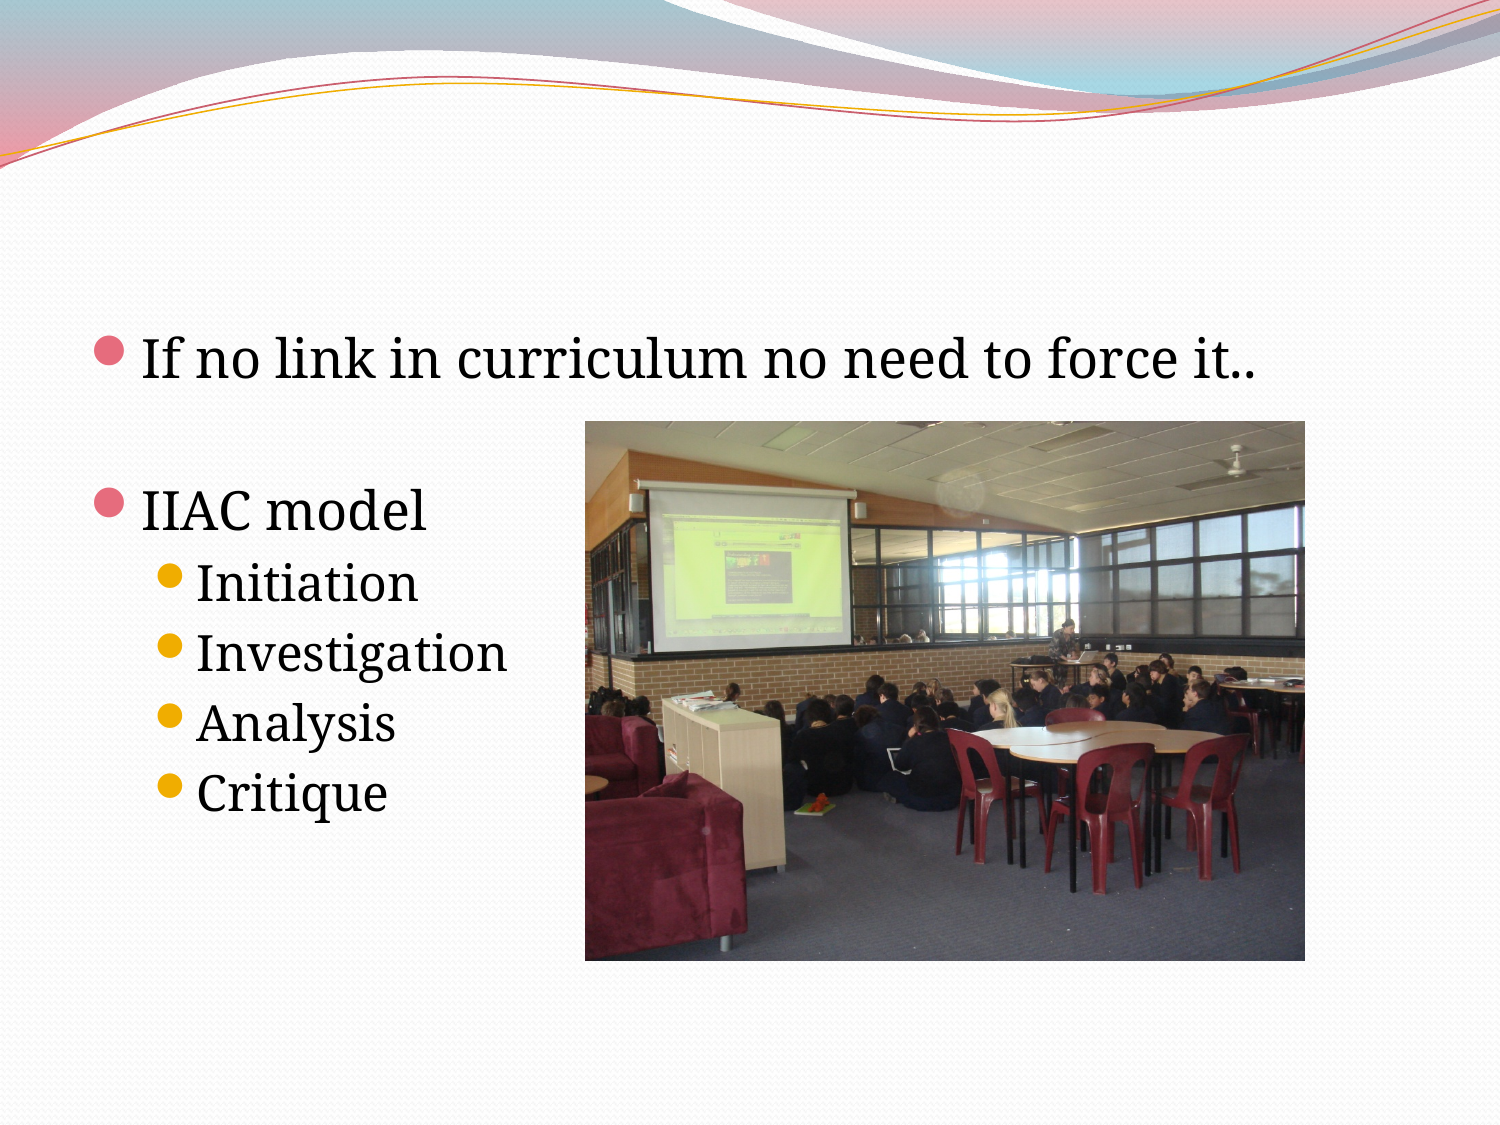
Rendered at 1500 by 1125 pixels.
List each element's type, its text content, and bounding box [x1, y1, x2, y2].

picture [585, 421, 1305, 962]
list If no link in curriculum no need to force it.. IIAC model Initiation Investigation Analysis Critique [75, 317, 1425, 1038]
